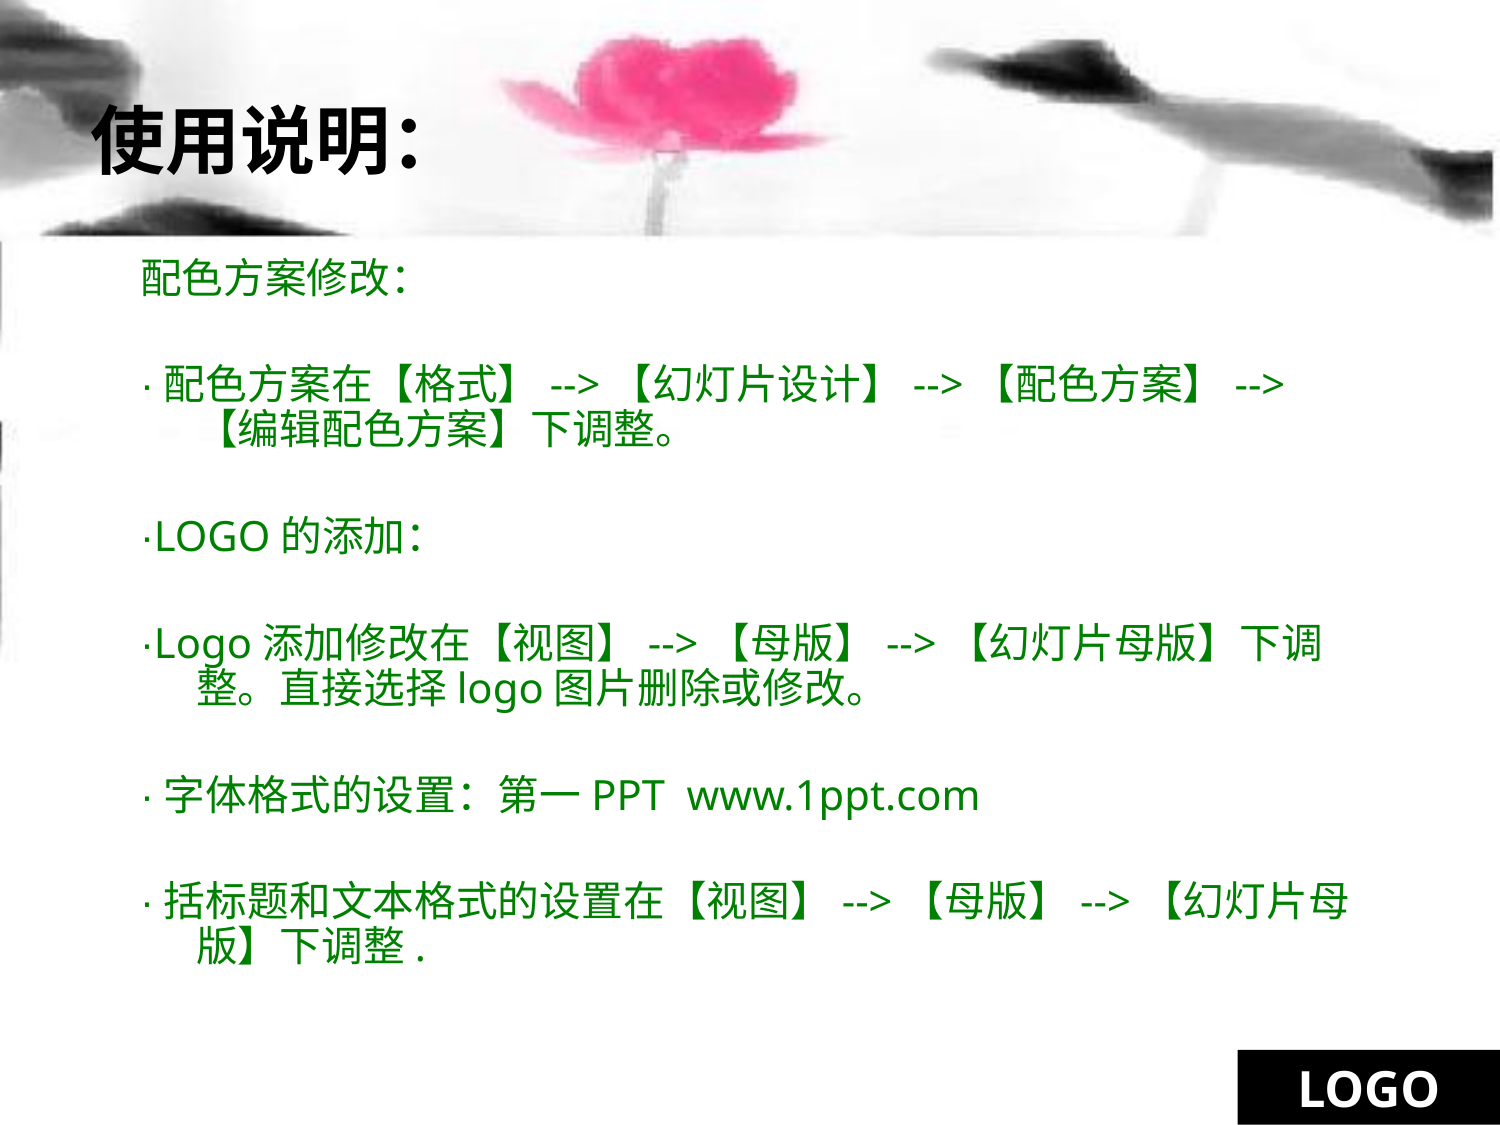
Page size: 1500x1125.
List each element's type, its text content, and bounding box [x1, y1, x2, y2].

title 使用说明： [75, 45, 1425, 233]
list 配色方案修改： ·配色方案在【格式】-->【幻灯片设计】-->【配色方案】-->【编辑配色方案】下调整。 ·LOGO的添加： ·Logo添加修改在【视图】-->【母版】-->【幻灯片母版】下调整。直接选择logo图片删除或修改。 ·字体格式的设置：第一PPT www.1ppt.com ·括标题和文本格式的设置在【视图】-->【母版】-->【幻灯片母版】下调整. [125, 249, 1375, 1050]
picture [0, 0, 1500, 1125]
